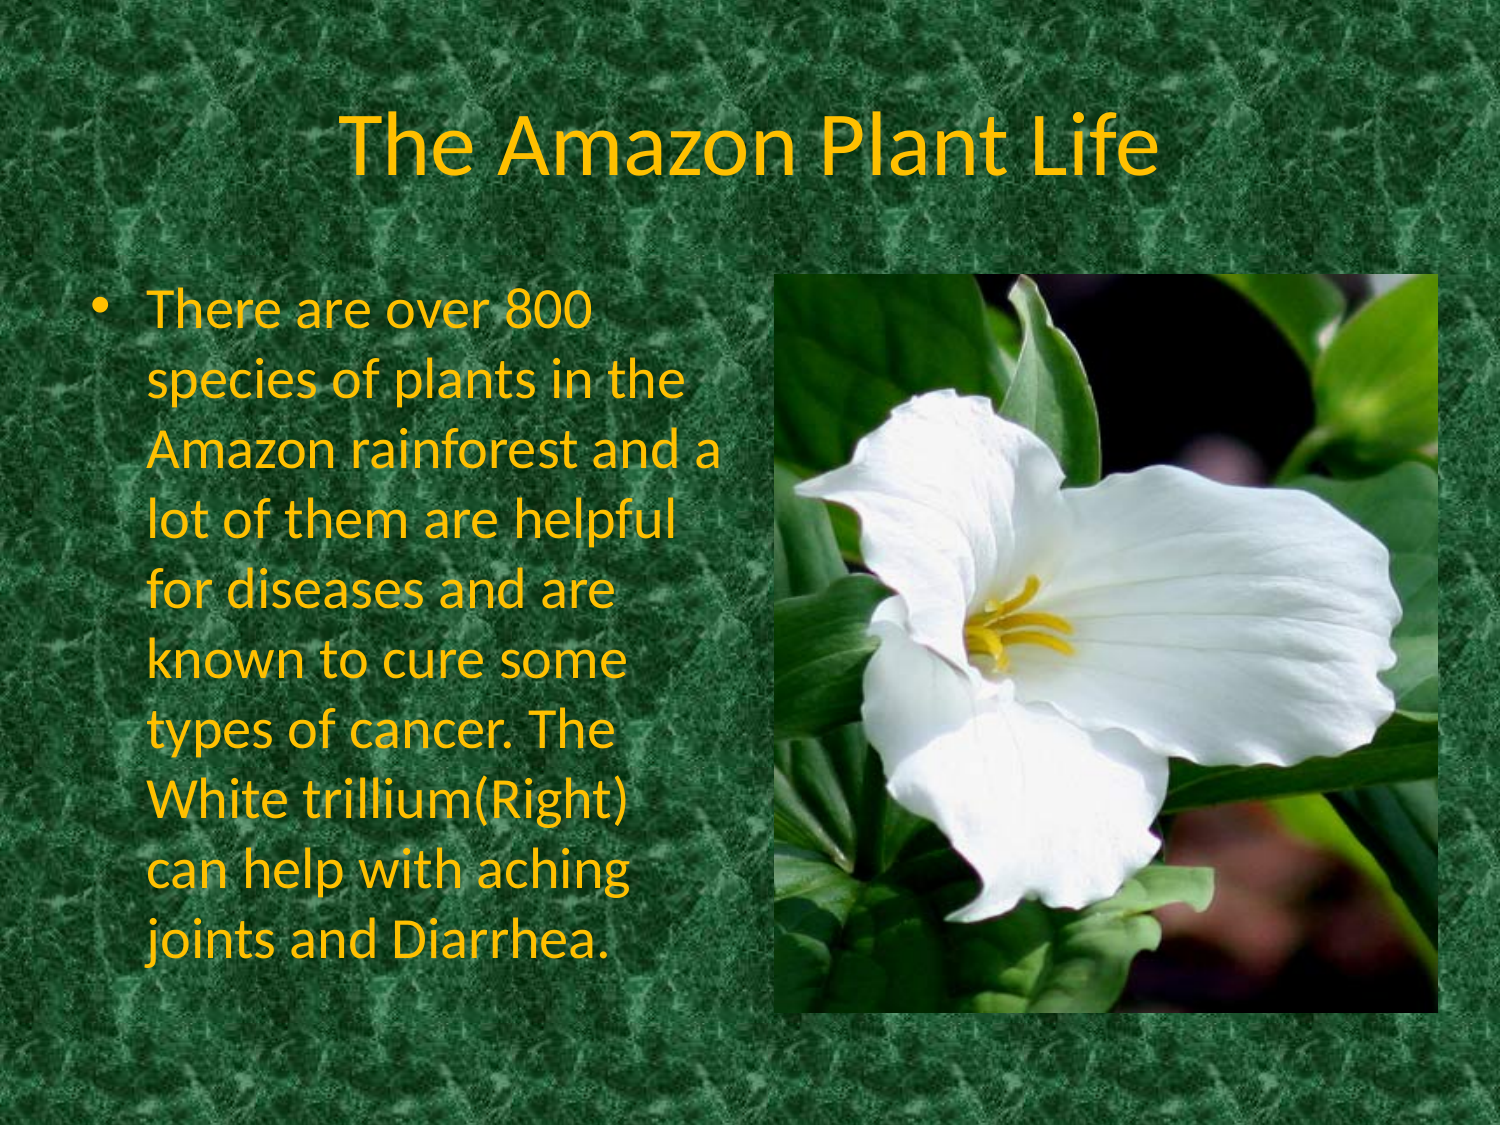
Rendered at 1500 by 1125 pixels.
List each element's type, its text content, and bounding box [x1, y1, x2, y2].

list There are over 800 species of plants in the Amazon rainforest and a lot of them are helpful for diseases and are known to cure some types of cancer. The White trillium(Right) can help with aching joints and Diarrhea. [75, 262, 738, 1005]
picture [0, 0, 1500, 1125]
title The Amazon Plant Life [75, 45, 1425, 233]
